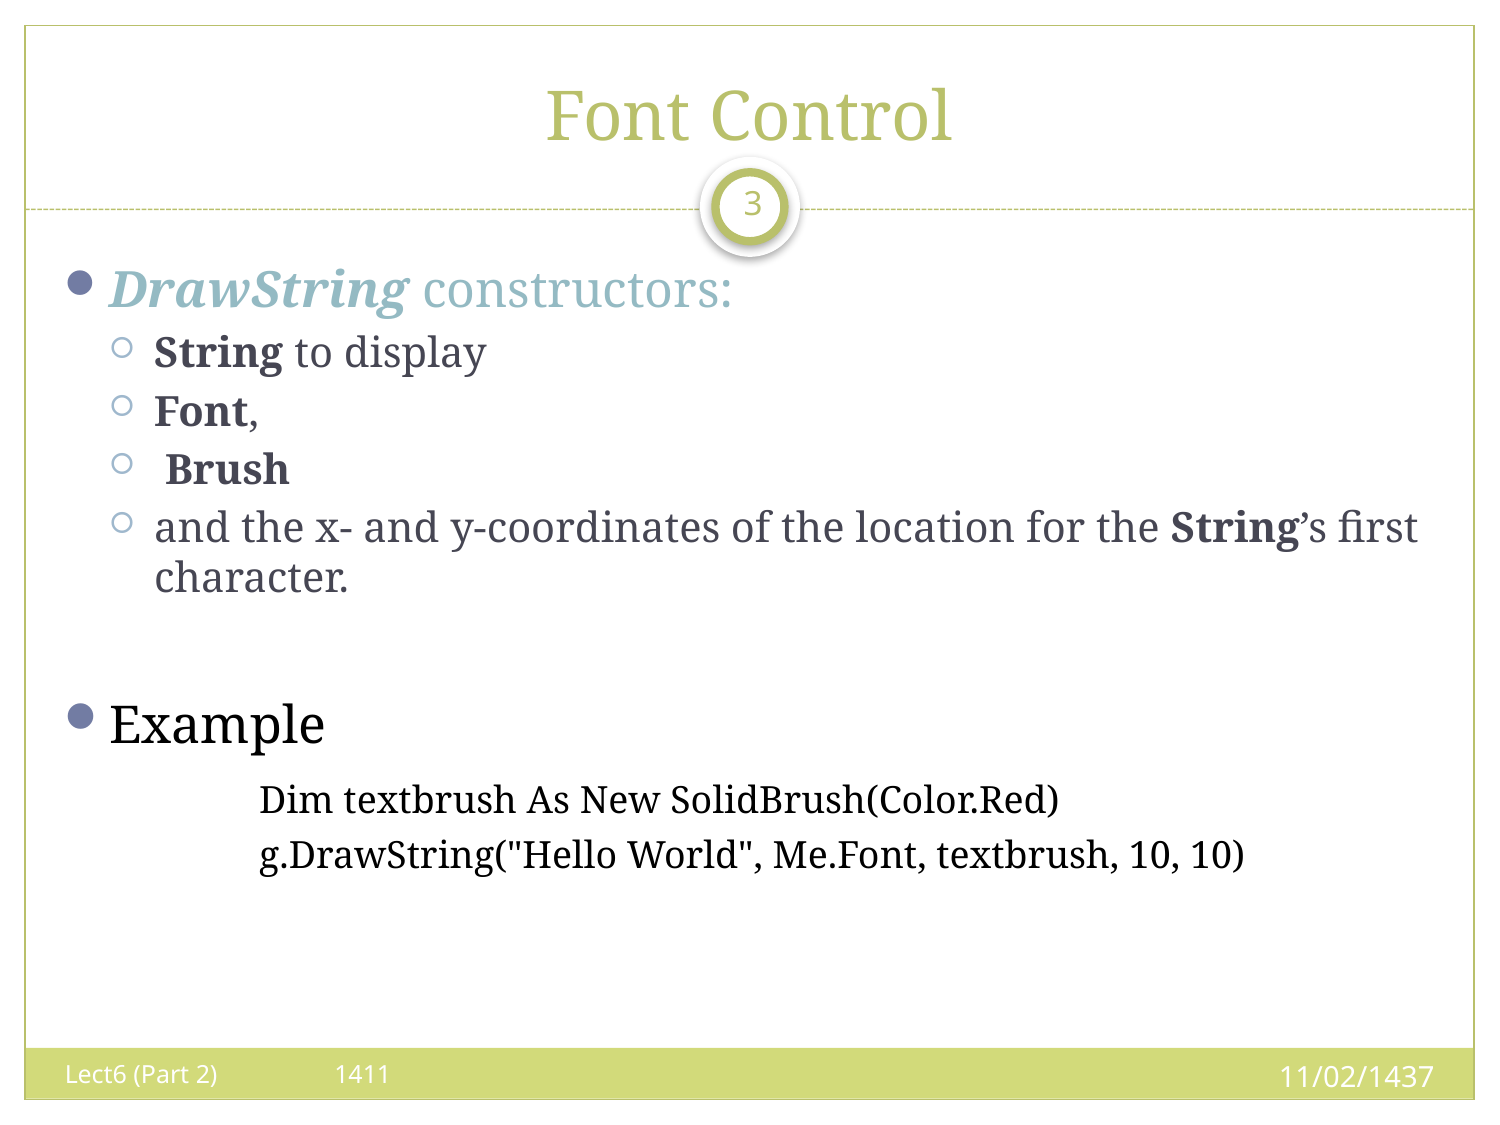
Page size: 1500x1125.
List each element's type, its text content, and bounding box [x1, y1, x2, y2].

footer Lect6 (Part 2) 1411 [50, 1051, 638, 1112]
title Font Control [49, 37, 1450, 162]
list DrawString constructors: String to display Font, Brush and the x- and y-coordinates of the location for the String’s first character. Example Dim textbrush As New SolidBrush(Color.Red) g.DrawString("Hello World", Me.Font, textbrush, 10, 10) [49, 250, 1445, 1001]
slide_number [950, 1050, 1450, 1111]
slide_number 3 [715, 168, 791, 241]
